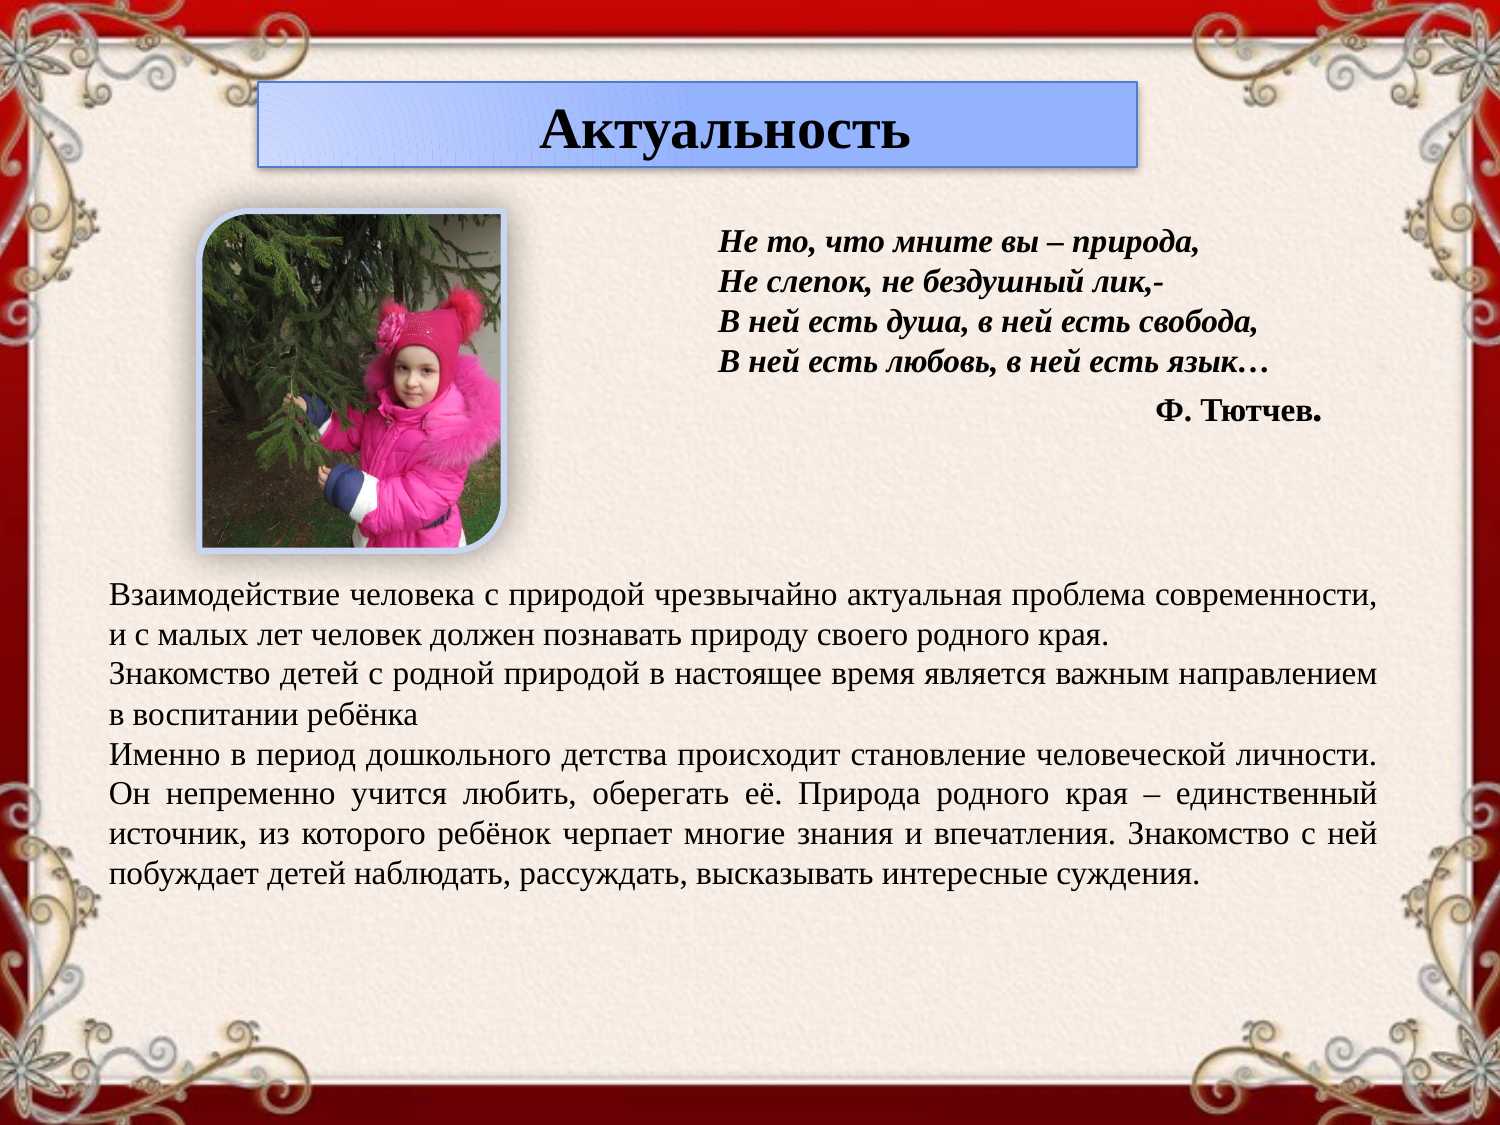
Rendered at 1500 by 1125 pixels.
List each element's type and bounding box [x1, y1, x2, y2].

text_box [0, 0, 1500, 1125]
